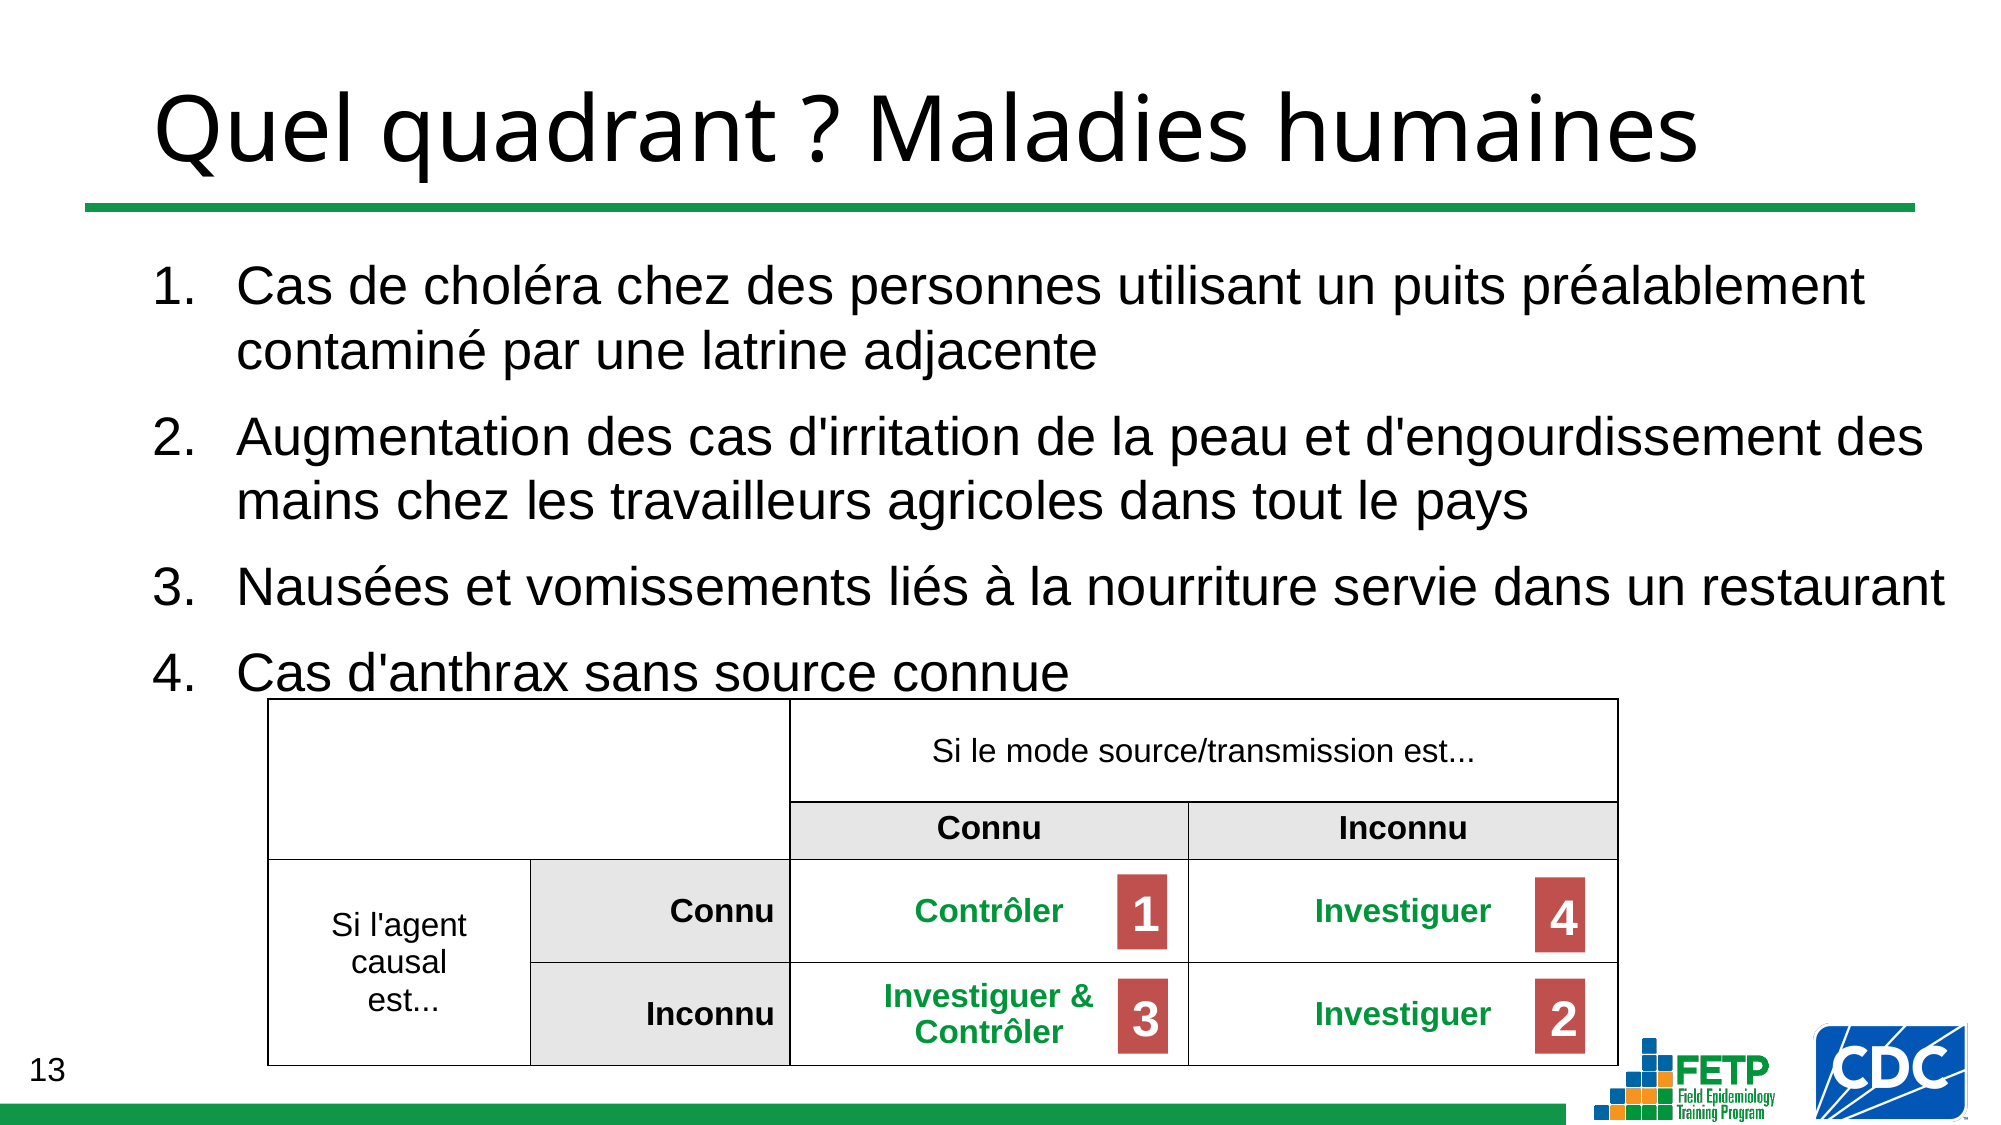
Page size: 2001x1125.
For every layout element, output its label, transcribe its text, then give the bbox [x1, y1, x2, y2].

table_header Si le mode source/transmission est... [791, 700, 1617, 801]
picture [1813, 1023, 1968, 1122]
table_cell Connu [791, 803, 1188, 859]
text_box Quel quadrant ? Maladies humaines [137, 75, 1863, 207]
table_cell Investiguer [1189, 860, 1617, 962]
table_cell Si l'agent causal est... [269, 860, 530, 1065]
table_cell Investiguer [1189, 963, 1617, 1065]
table_cell Inconnu [1189, 803, 1617, 859]
table_cell Contrôler [791, 860, 1188, 962]
table_header [269, 700, 789, 859]
table_cell Inconnu [531, 963, 789, 1065]
picture [1594, 1038, 1775, 1122]
table_cell Investiguer & Contrôler [791, 963, 1188, 1065]
list Cas de choléra chez des personnes utilisant un puits préalablement contaminé par une latrine adjacente Augmentation des cas d'irritation de la peau et d'engourdissement des mains chez les travailleurs agricoles dans tout le pays Nausées et vomissements liés à la nourriture servie dans un restaurant Cas d'anthrax sans source connue [137, 242, 1982, 1004]
table_cell Connu [531, 860, 789, 962]
